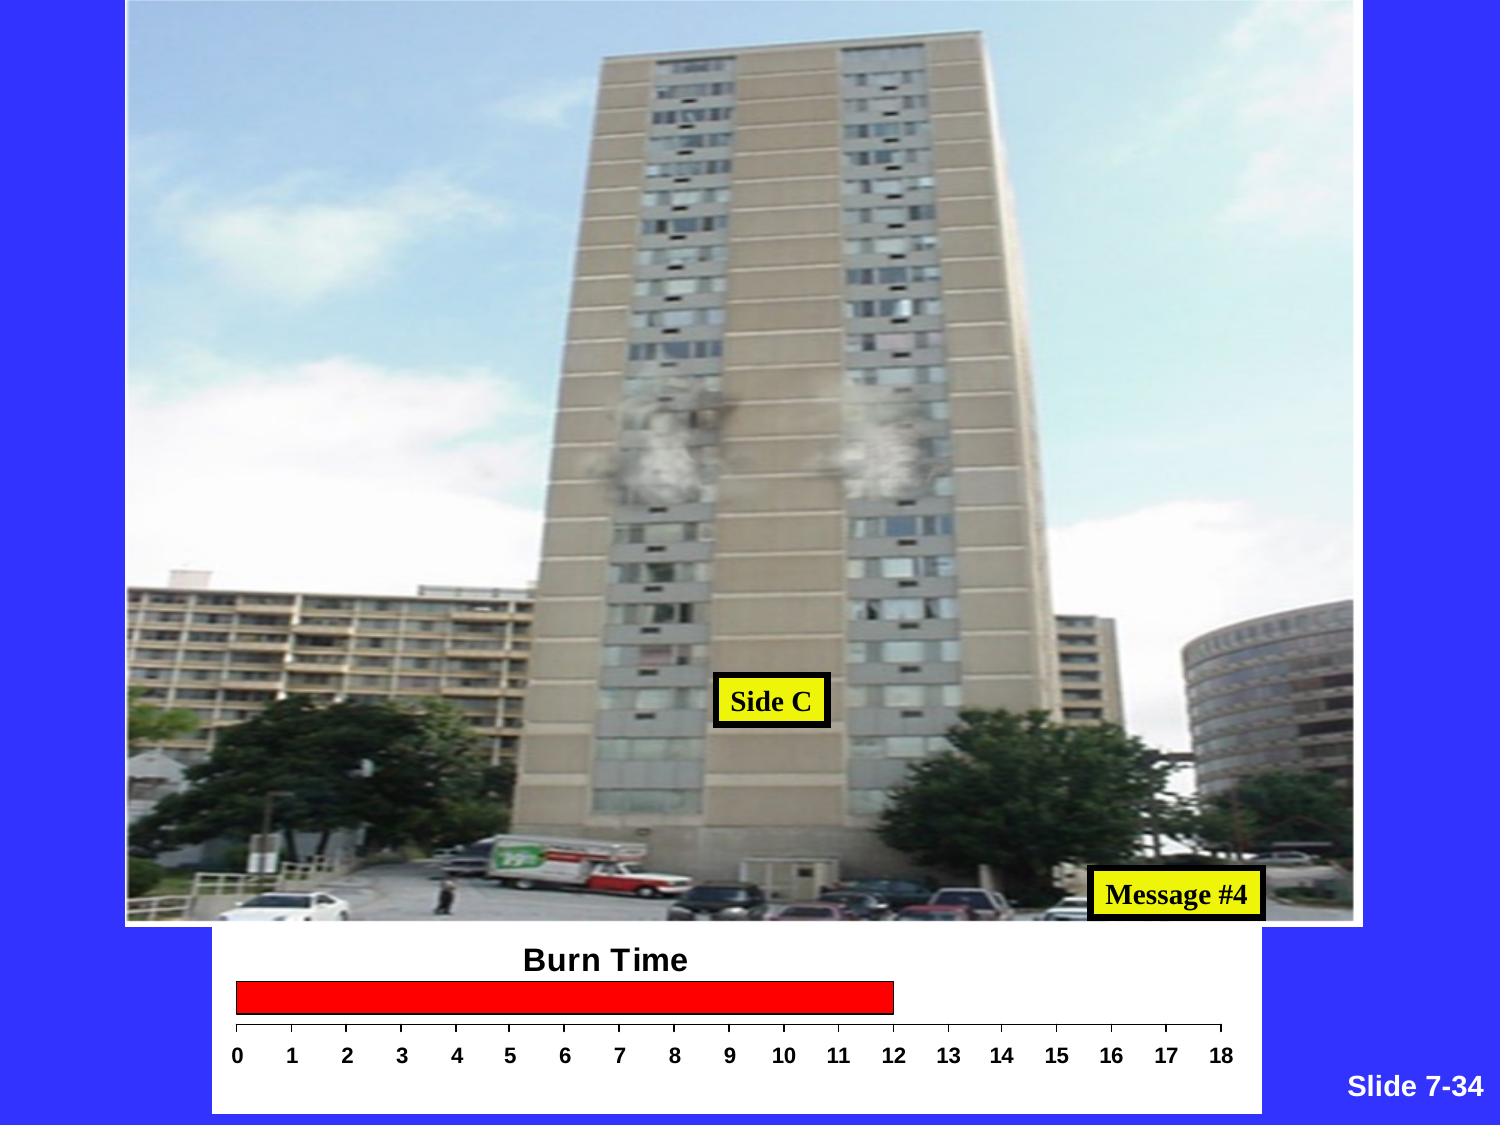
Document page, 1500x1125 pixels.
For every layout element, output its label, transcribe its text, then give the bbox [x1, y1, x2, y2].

slide_number Slide 7-176 [1148, 1059, 1500, 1125]
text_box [212, 924, 1263, 1114]
picture [124, 0, 1363, 927]
